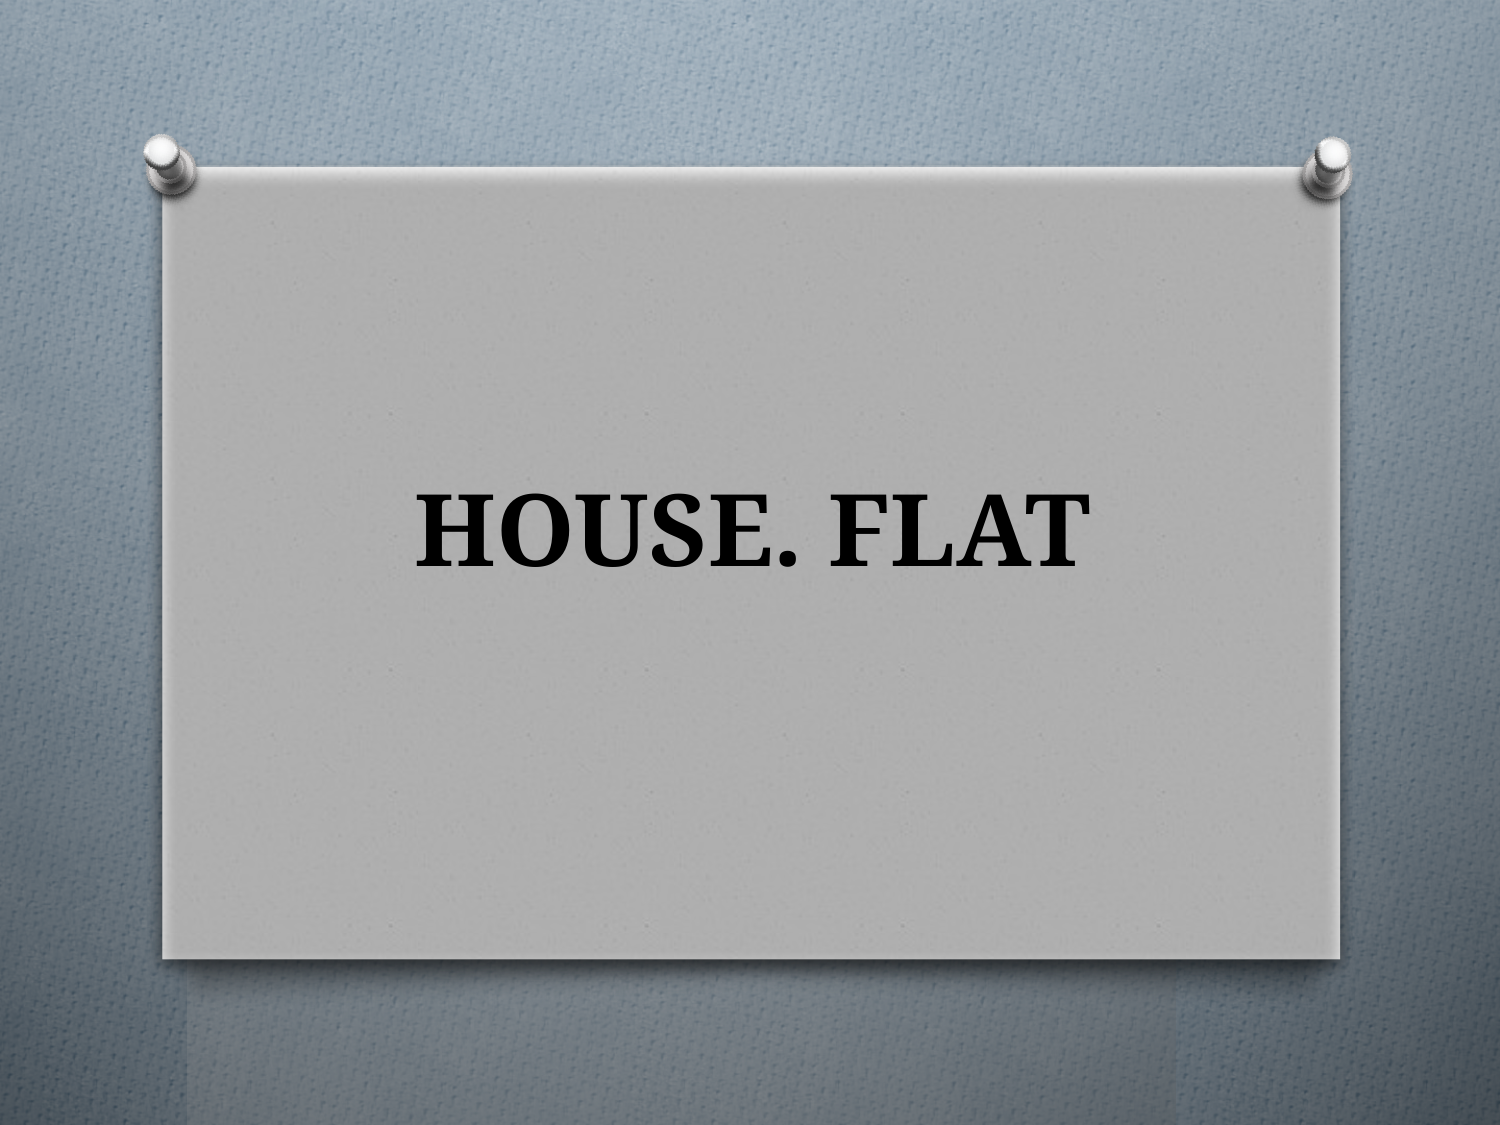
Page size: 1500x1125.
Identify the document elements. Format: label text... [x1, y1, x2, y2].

picture [112, 100, 235, 224]
picture [1274, 109, 1396, 230]
title HOUSE. FLAT [283, 294, 1223, 595]
